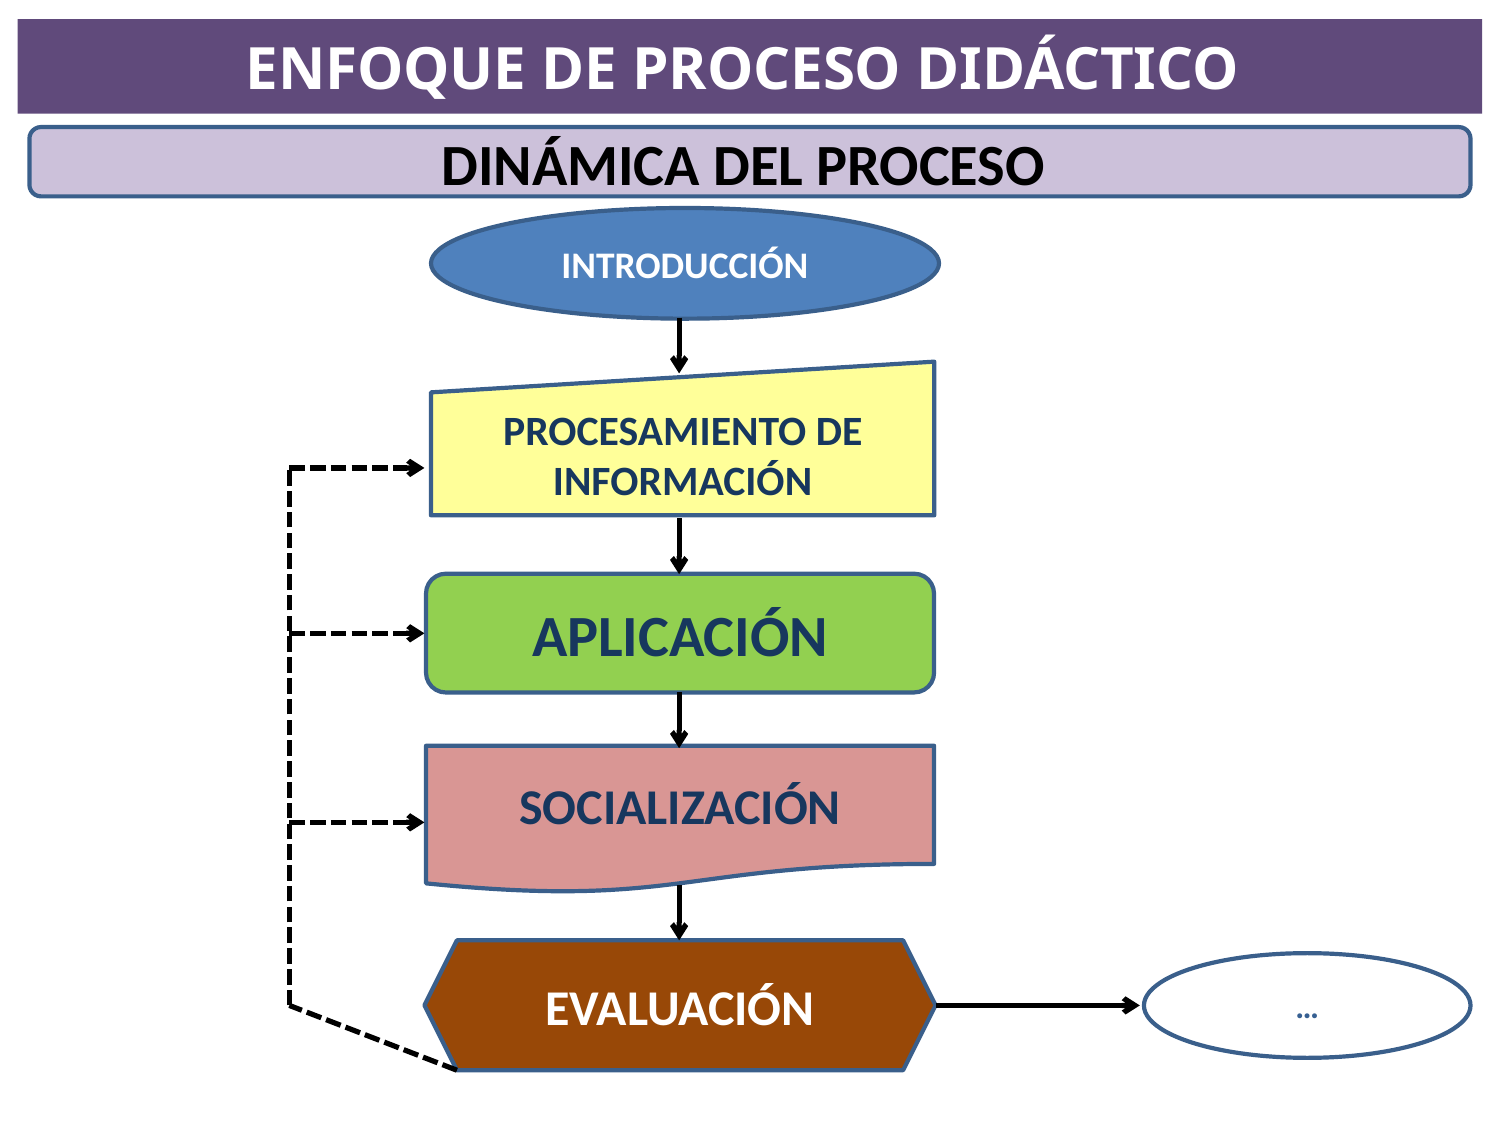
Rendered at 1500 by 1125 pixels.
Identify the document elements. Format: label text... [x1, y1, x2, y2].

text_box EVALUACIÓN [422, 938, 937, 1073]
text_box DINÁMICA DEL PROCESO [27, 124, 1473, 199]
text_box … [1141, 951, 1473, 1060]
title ENFOQUE DE PROCESO DIDÁCTICO [17, 18, 1483, 114]
text_box INTRODUCCIÓN [428, 205, 942, 321]
text_box PROCESAMIENTO DE INFORMACIÓN [428, 359, 937, 518]
text_box SOCIALIZACIÓN [423, 743, 937, 894]
text_box APLICACIÓN [423, 571, 937, 695]
